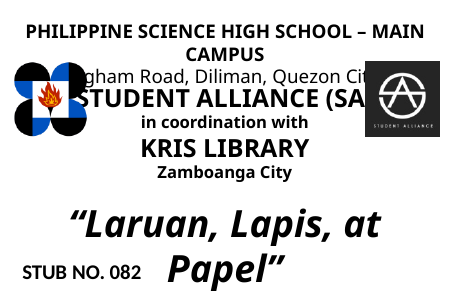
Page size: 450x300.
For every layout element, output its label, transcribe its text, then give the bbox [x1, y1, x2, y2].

picture [12, 60, 88, 137]
text_box PHILIPPINE SCIENCE HIGH SCHOOL – MAIN CAMPUS Agham Road, Diliman, Quezon City [0, 12, 450, 74]
picture [364, 60, 441, 137]
text_box “Laruan, Lapis, at Papel” [0, 192, 450, 298]
text_box STUB NO. 082 [7, 251, 213, 292]
text_box STUDENT ALLIANCE (SA) in coordination with KRIS LIBRARY Zamboanga City [0, 74, 450, 190]
